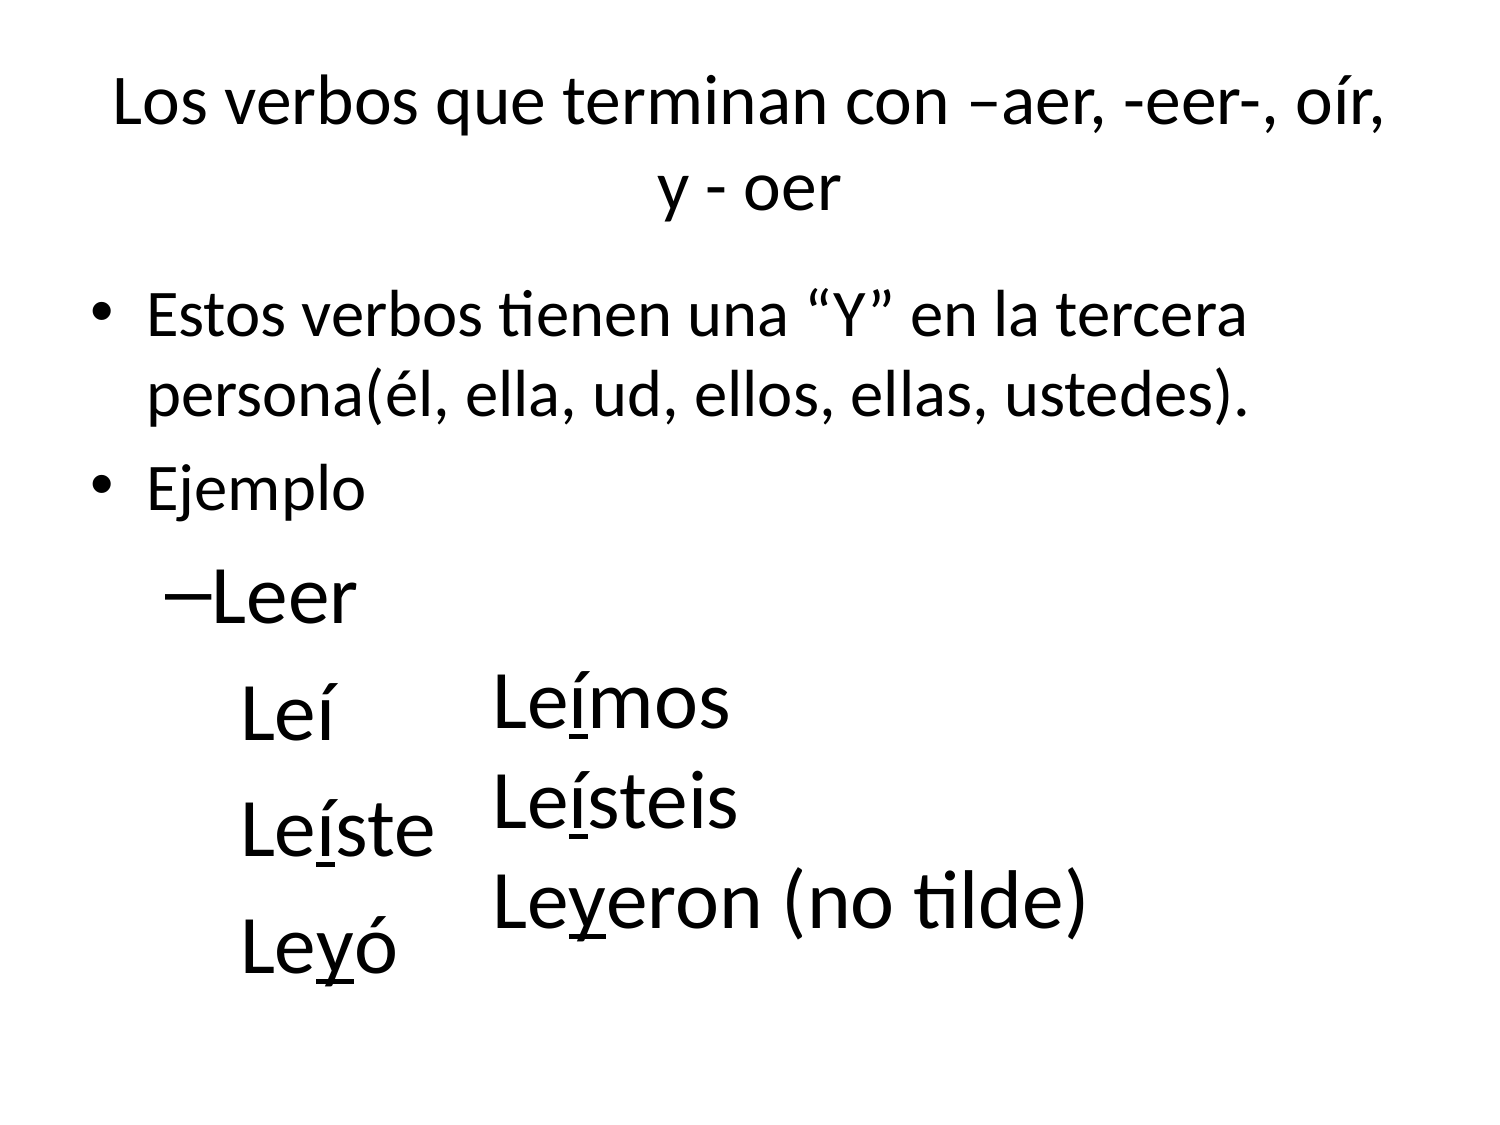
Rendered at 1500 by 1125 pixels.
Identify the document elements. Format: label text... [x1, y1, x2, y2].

title Los verbos que terminan con –aer, -eer-, oír, y - oer [75, 45, 1425, 233]
text_box Leímos Leísteis Leyeron (no tilde) [477, 637, 1105, 953]
list Estos verbos tienen una “Y” en la tercera persona(él, ella, ud, ellos, ellas, ustedes). Ejemplo Leer Leí Leíste Leyó [75, 262, 1425, 1005]
